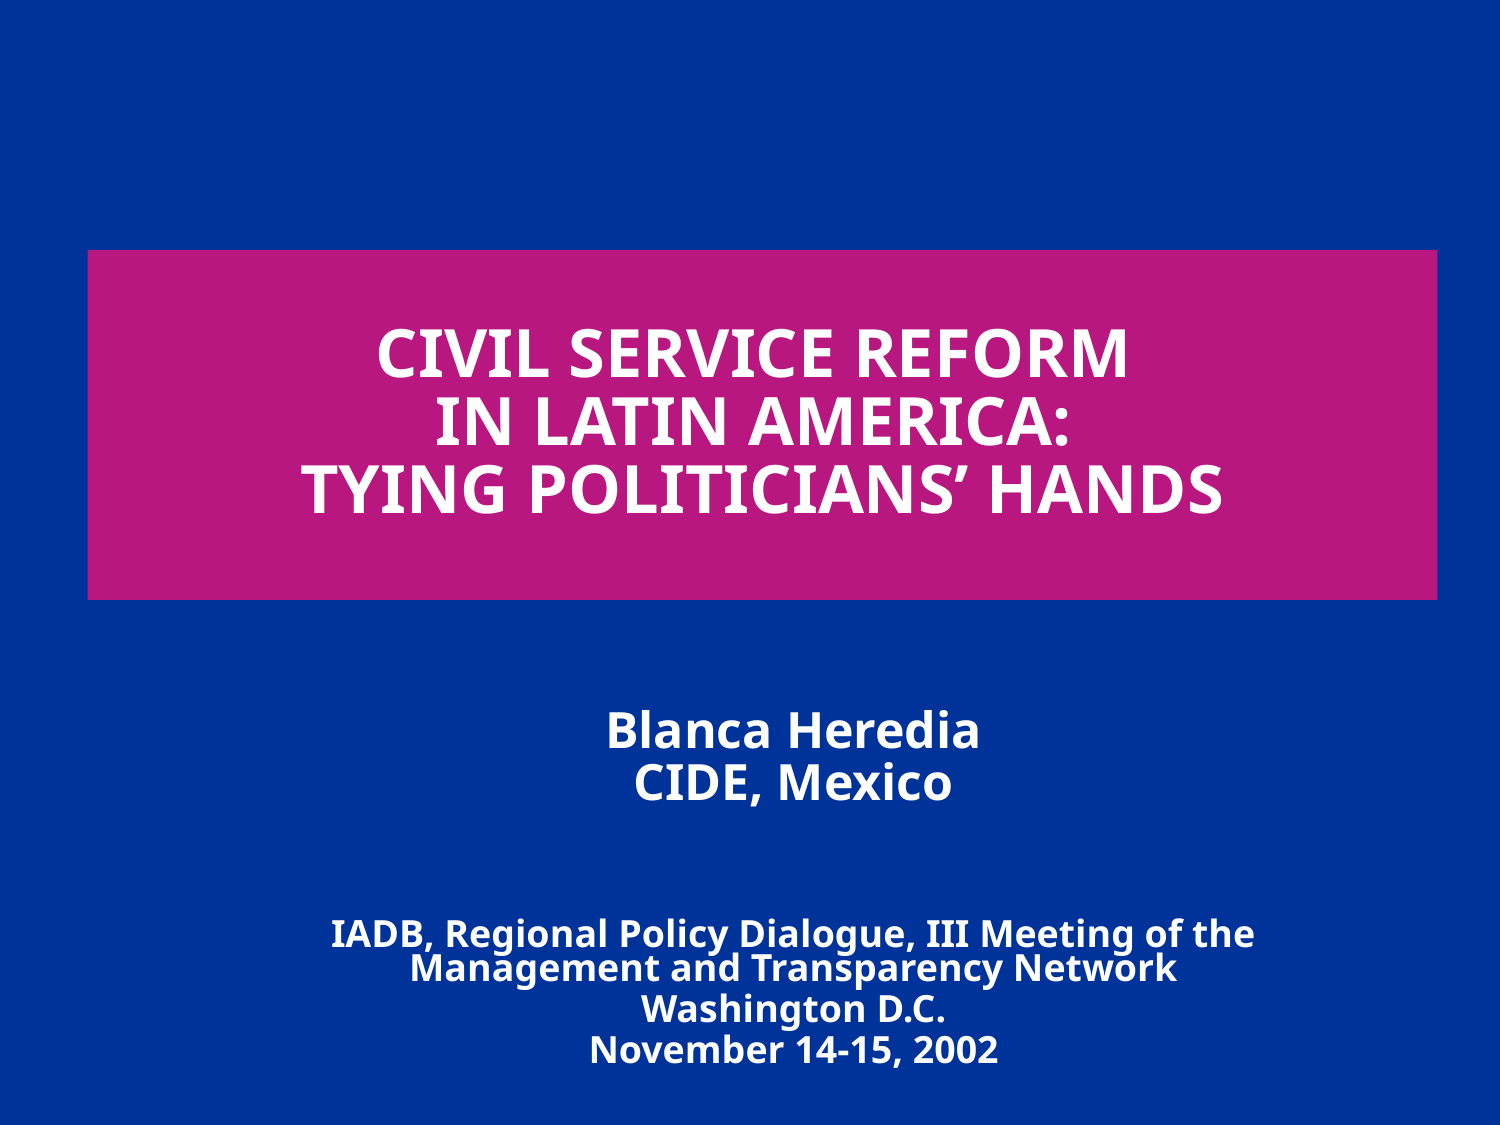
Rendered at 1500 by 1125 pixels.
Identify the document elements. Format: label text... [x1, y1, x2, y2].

subtitle Blanca Heredia CIDE, Mexico IADB, Regional Policy Dialogue, III Meeting of the Management and Transparency Network Washington D.C. November 14-15, 2002 [224, 637, 1363, 1088]
title CIVIL SERVICE REFORM IN LATIN AMERICA: TYING POLITICIANS’ HANDS [87, 249, 1438, 601]
